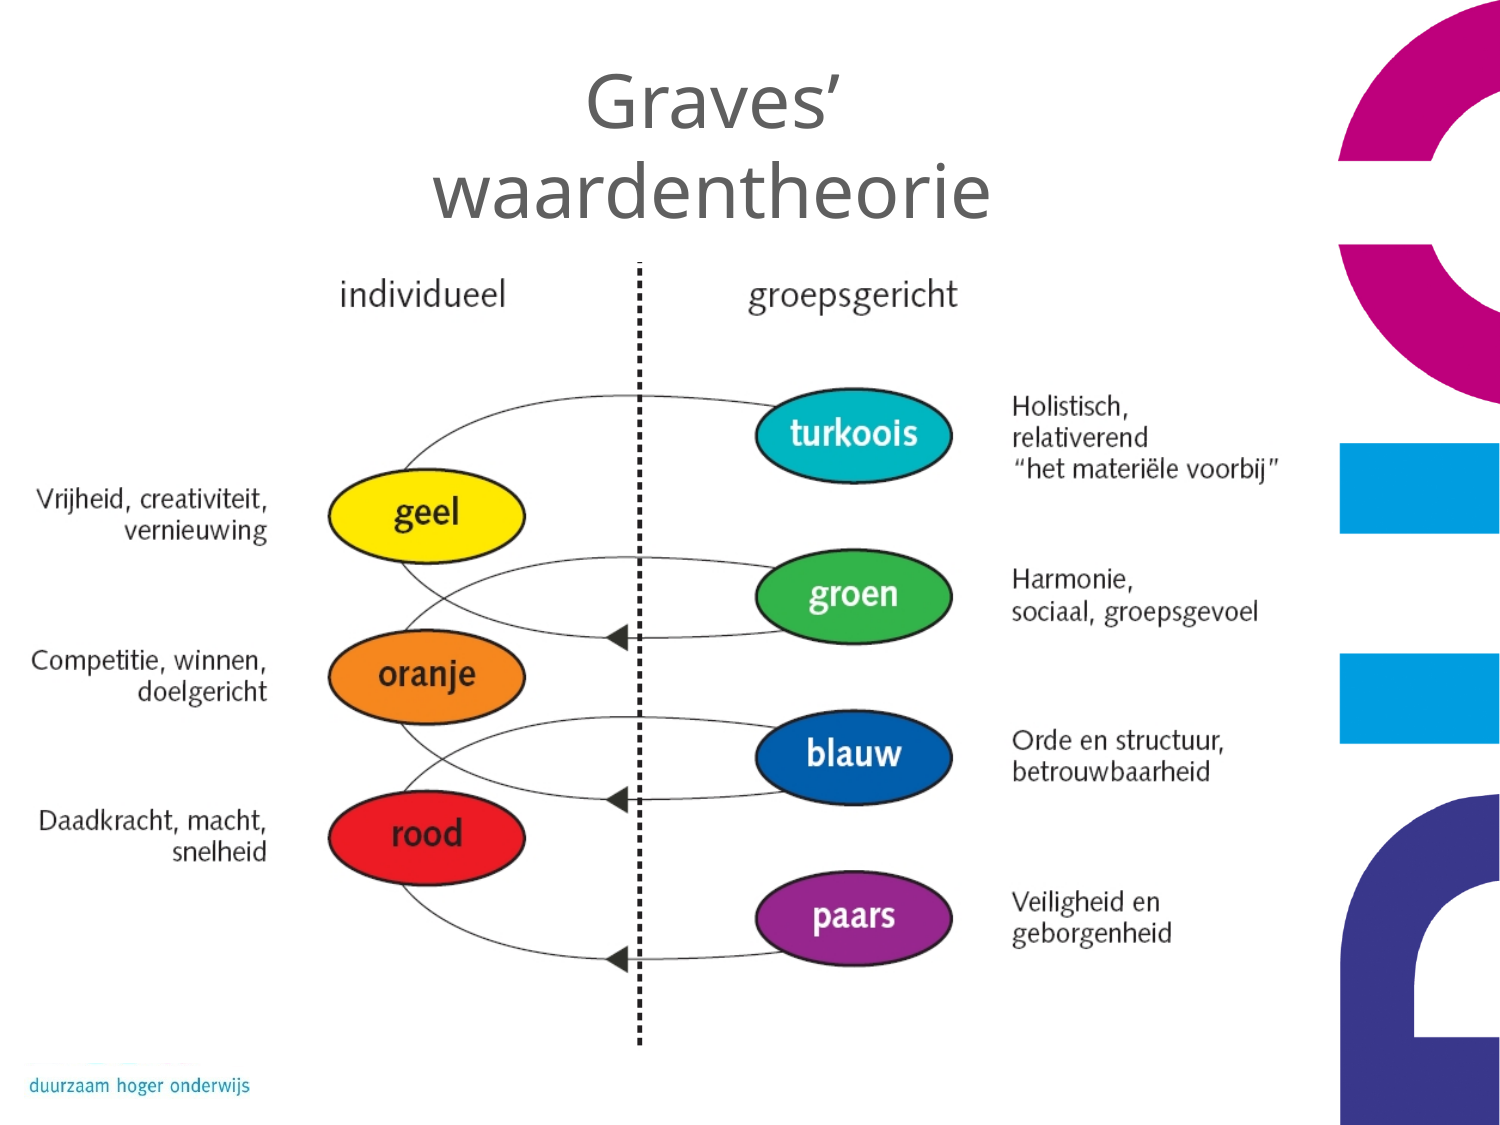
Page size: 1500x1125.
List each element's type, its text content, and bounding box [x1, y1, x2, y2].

title Graves’ waardentheorie [324, 99, 1101, 188]
picture [1338, 0, 1500, 1125]
picture [24, 262, 1326, 1102]
